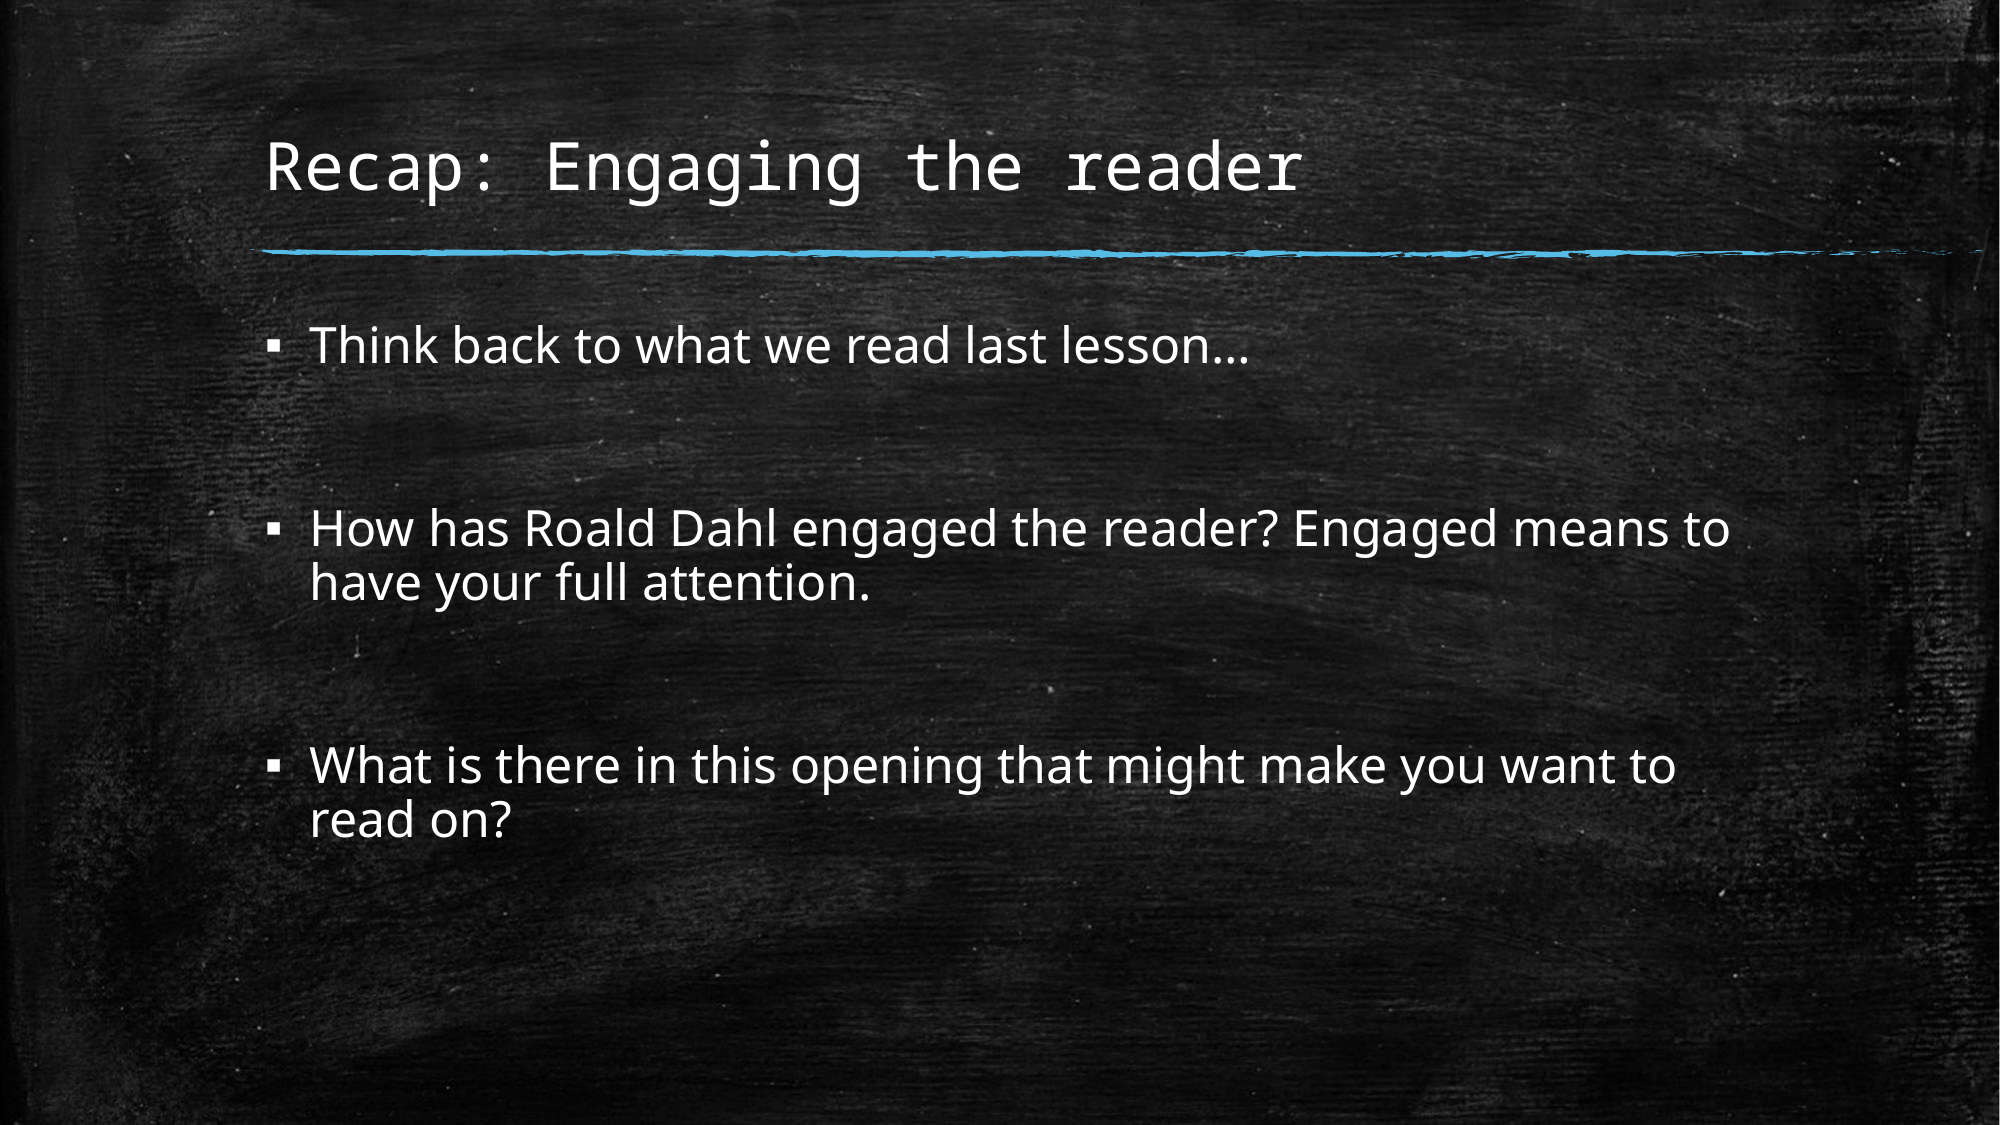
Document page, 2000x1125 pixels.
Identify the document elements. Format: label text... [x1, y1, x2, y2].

list Think back to what we read last lesson… How has Roald Dahl engaged the reader? Engaged means to have your full attention. What is there in this opening that might make you want to read on? [249, 312, 1750, 1013]
picture [0, 0, 2000, 1125]
title Recap: Engaging the reader [249, 45, 1750, 213]
